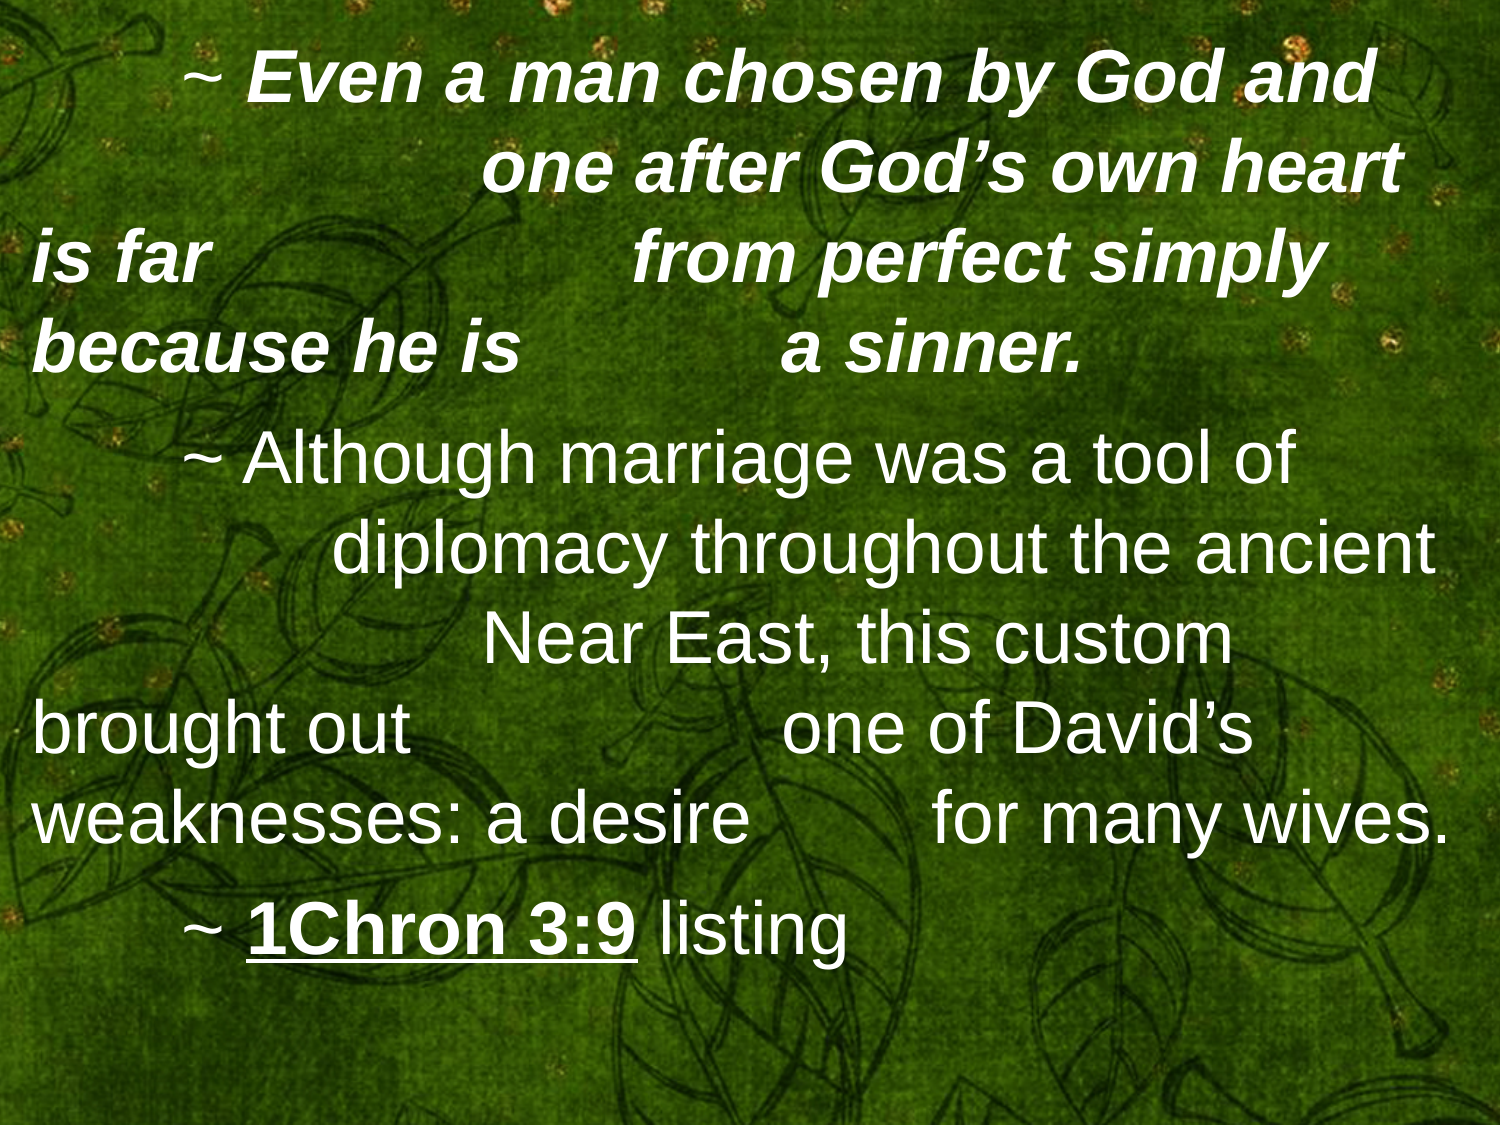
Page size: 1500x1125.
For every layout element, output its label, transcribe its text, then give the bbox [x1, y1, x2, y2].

subtitle ~ Even a man chosen by God and one after God’s own heart is far from perfect simply because he is a sinner. ~ Although marriage was a tool of diplomacy throughout the ancient Near East, this custom brought out one of David’s weaknesses: a desire for many wives. ~ 1Chron 3:9 listing [16, 20, 1482, 1108]
picture [0, 0, 1500, 1125]
